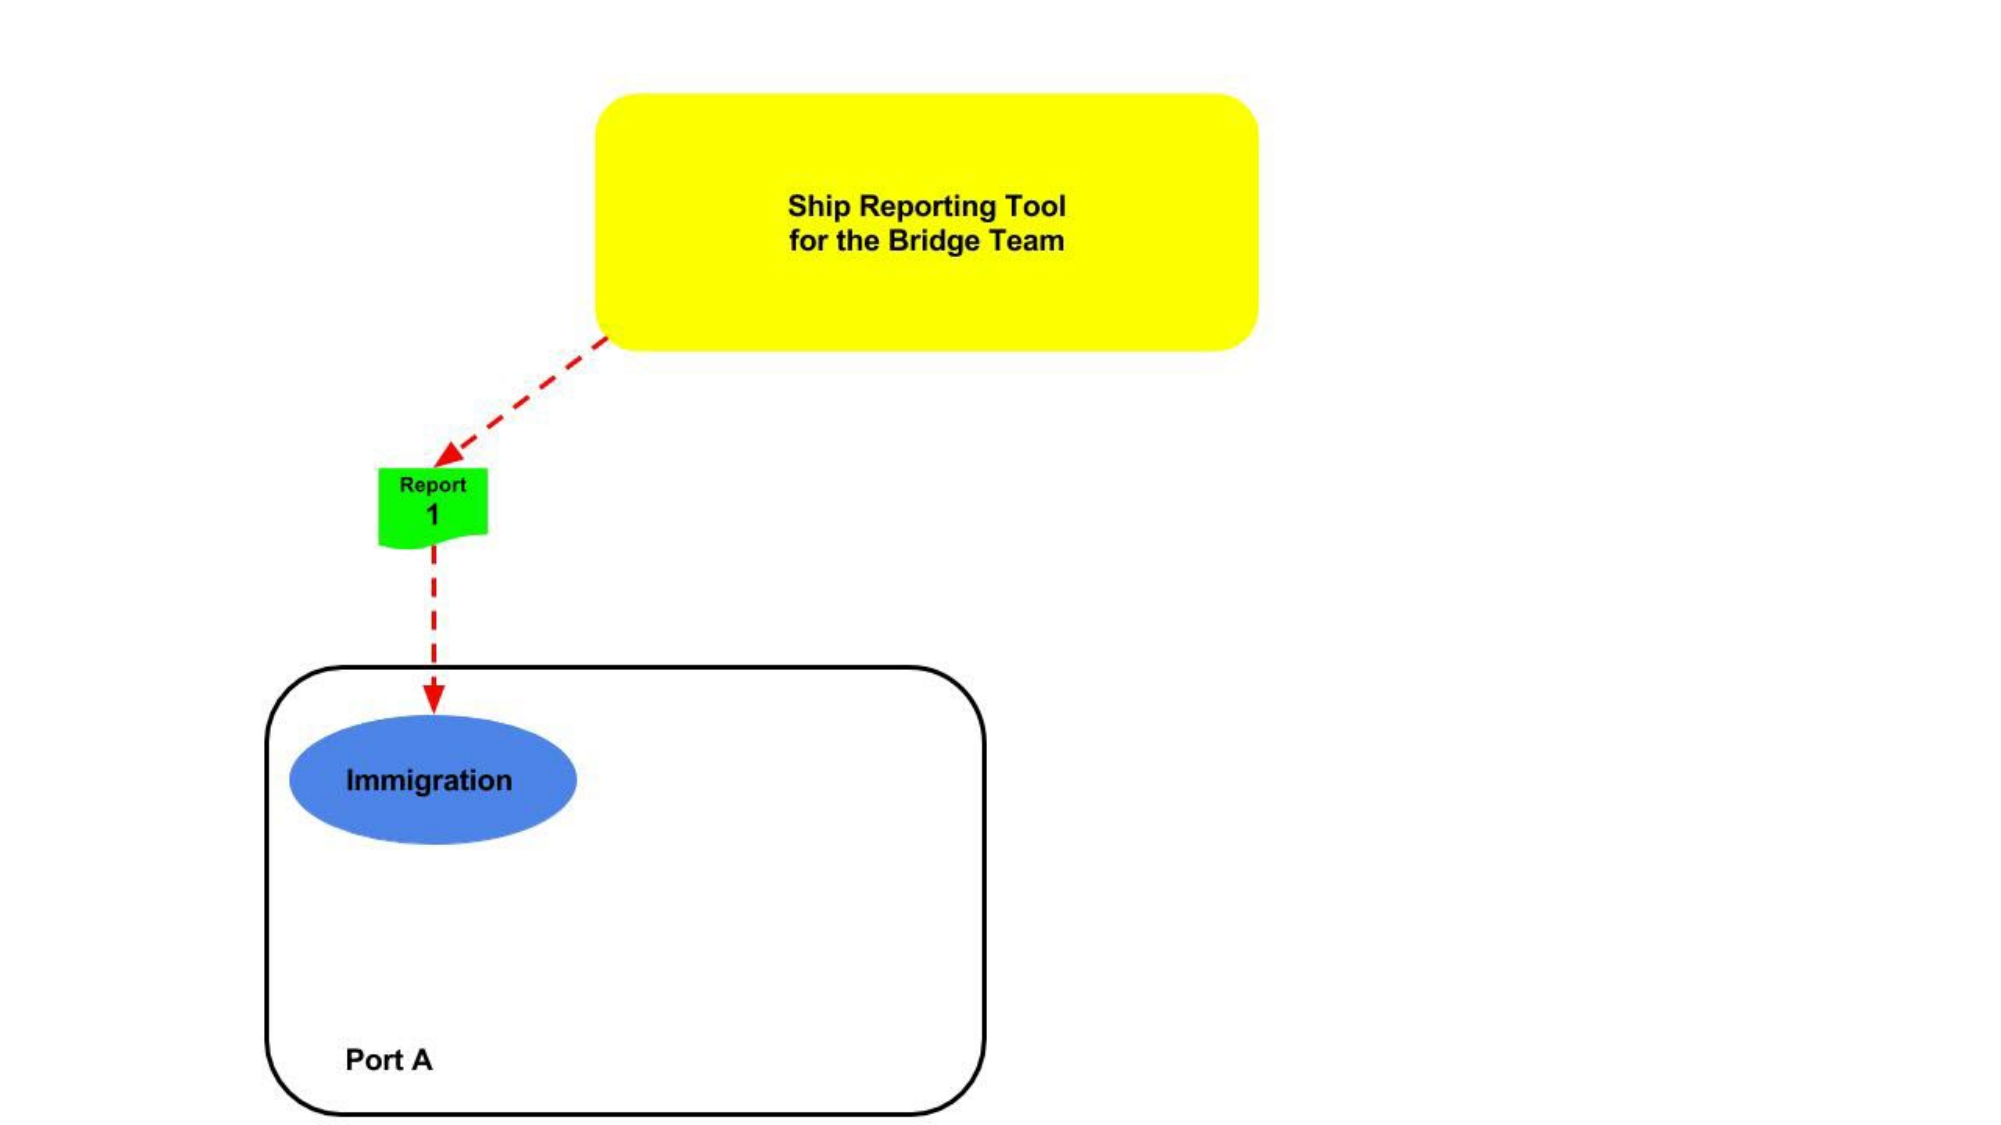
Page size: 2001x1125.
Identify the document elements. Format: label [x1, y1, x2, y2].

list [249, 0, 1750, 1125]
